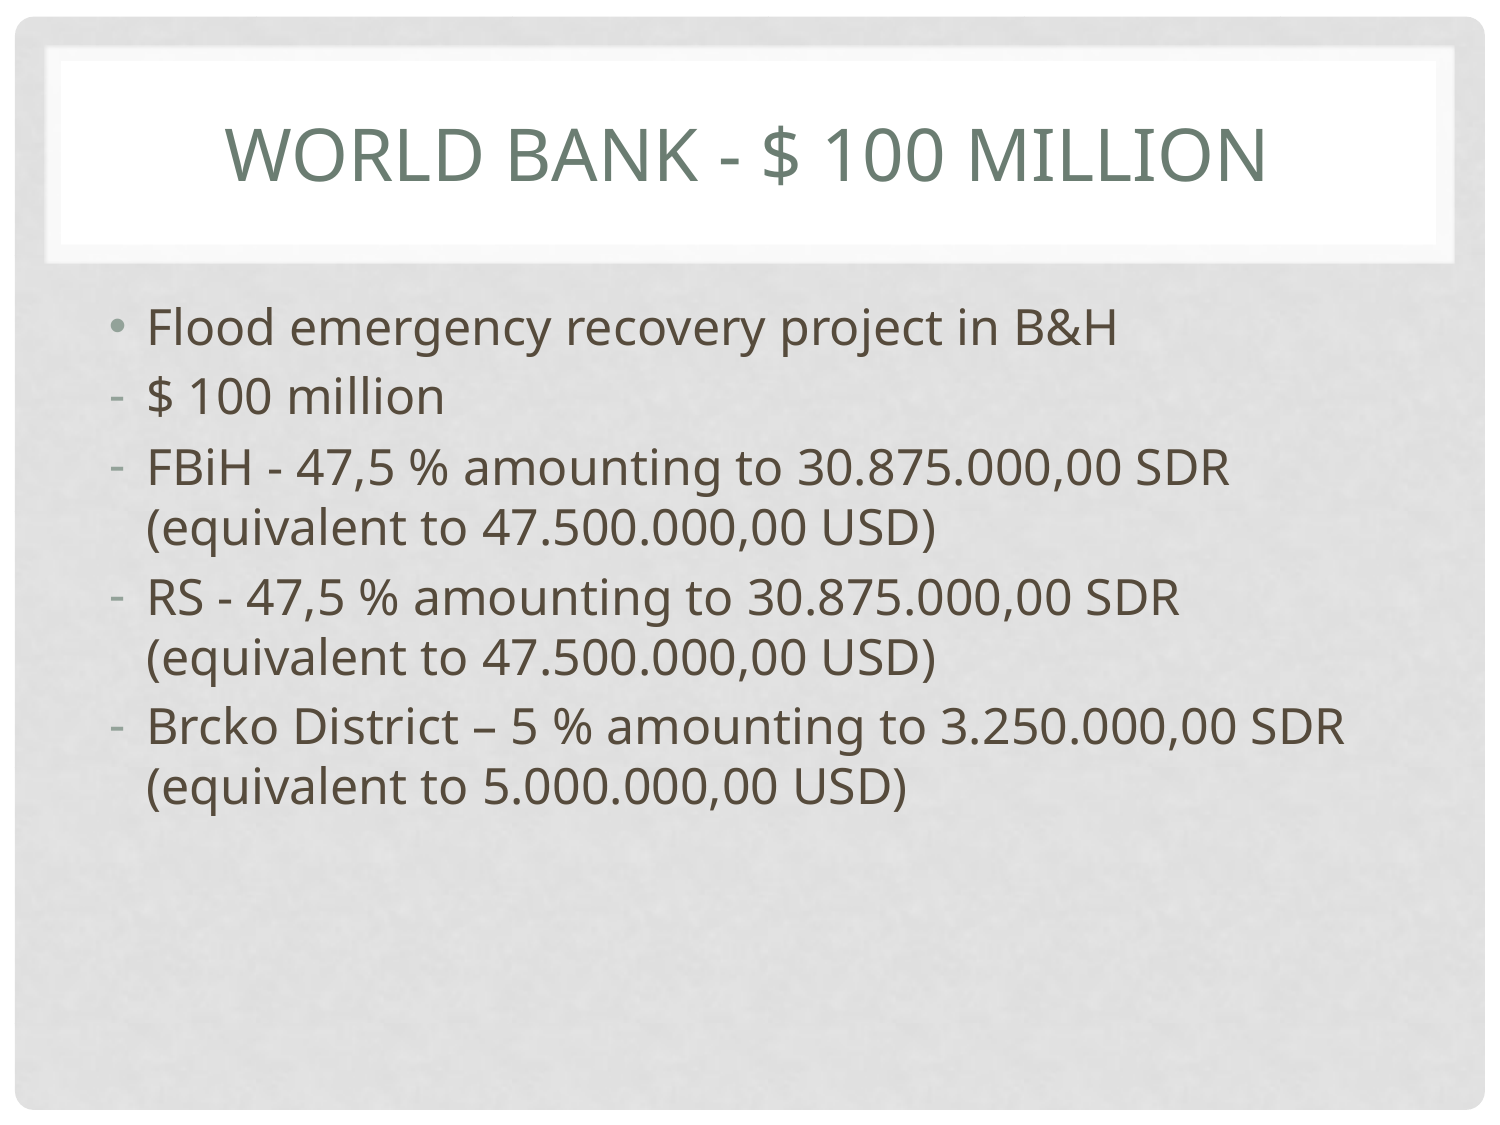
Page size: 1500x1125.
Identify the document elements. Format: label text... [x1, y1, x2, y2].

list Flood emergency recovery project in B&H $ 100 million FBiH - 47,5 % amounting to 30.875.000,00 SDR (equivalent to 47.500.000,00 USD) RS - 47,5 % amounting to 30.875.000,00 SDR (equivalent to 47.500.000,00 USD) Brcko District – 5 % amounting to 3.250.000,00 SDR (equivalent to 5.000.000,00 USD) [75, 287, 1425, 1005]
title World bank - $ 100 million [69, 66, 1425, 238]
